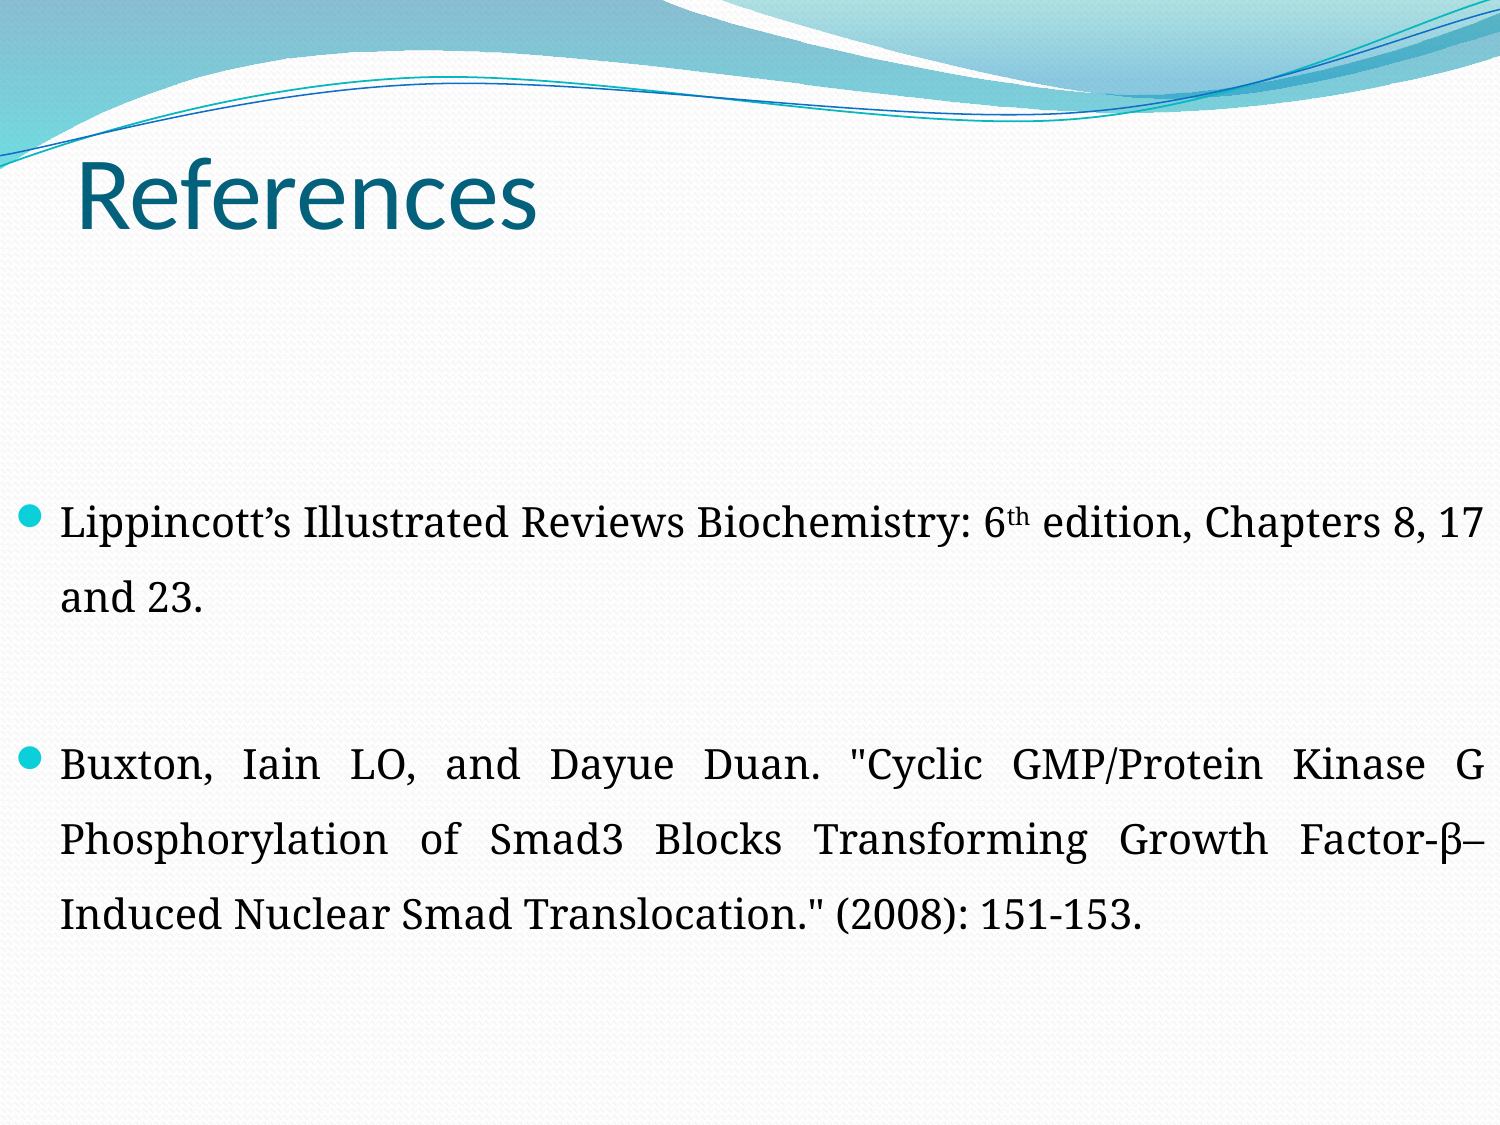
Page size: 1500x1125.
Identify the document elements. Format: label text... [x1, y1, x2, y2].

list Lippincott’s Illustrated Reviews Biochemistry: 6th edition, Chapters 8, 17 and 23. ‪Buxton, Iain LO, and Dayue Duan. "Cyclic GMP/Protein Kinase G Phosphorylation of Smad3 Blocks Transforming Growth Factor-β–Induced Nuclear Smad Translocation." (2008): 151-153.‏‬ [0, 463, 1500, 938]
title References [74, 62, 1426, 251]
